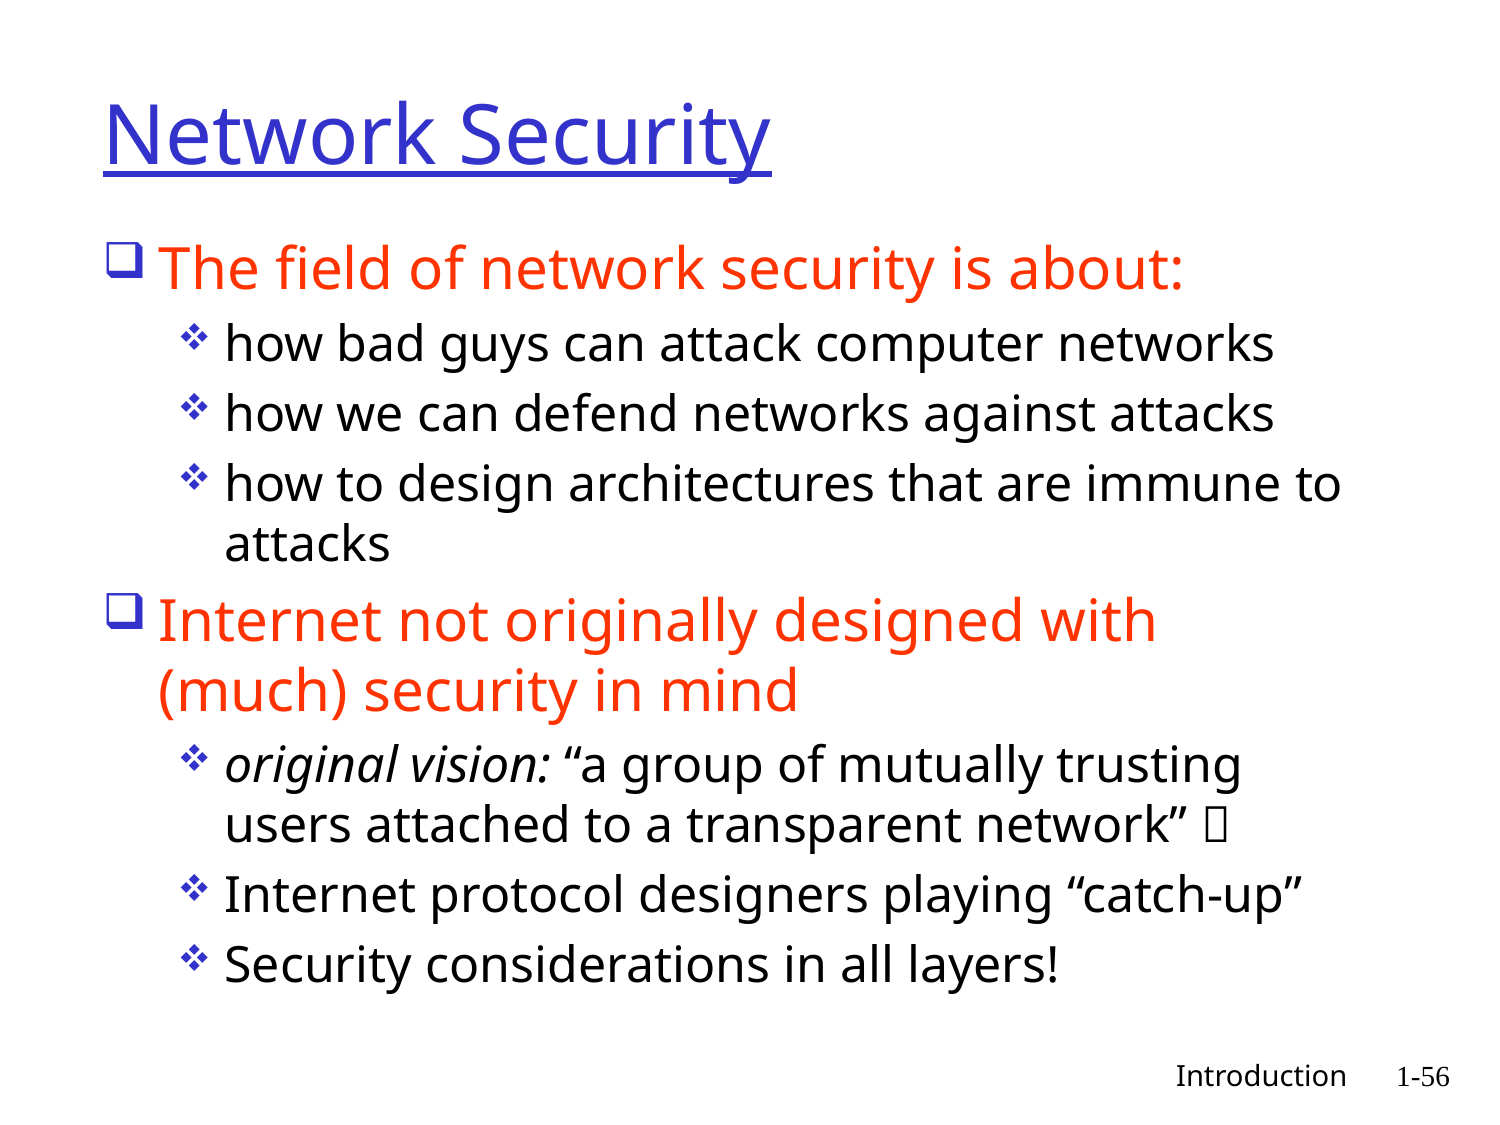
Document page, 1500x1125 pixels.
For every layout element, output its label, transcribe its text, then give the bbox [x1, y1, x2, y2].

footer Introduction [887, 1064, 1362, 1125]
title Network Security [87, 37, 1363, 223]
slide_number 1-56 [1362, 1049, 1466, 1125]
list The field of network security is about: how bad guys can attack computer networks how we can defend networks against attacks how to design architectures that are immune to attacks Internet not originally designed with (much) security in mind original vision: “a group of mutually trusting users attached to a transparent network”  Internet protocol designers playing “catch-up” Security considerations in all layers! [87, 223, 1363, 1064]
